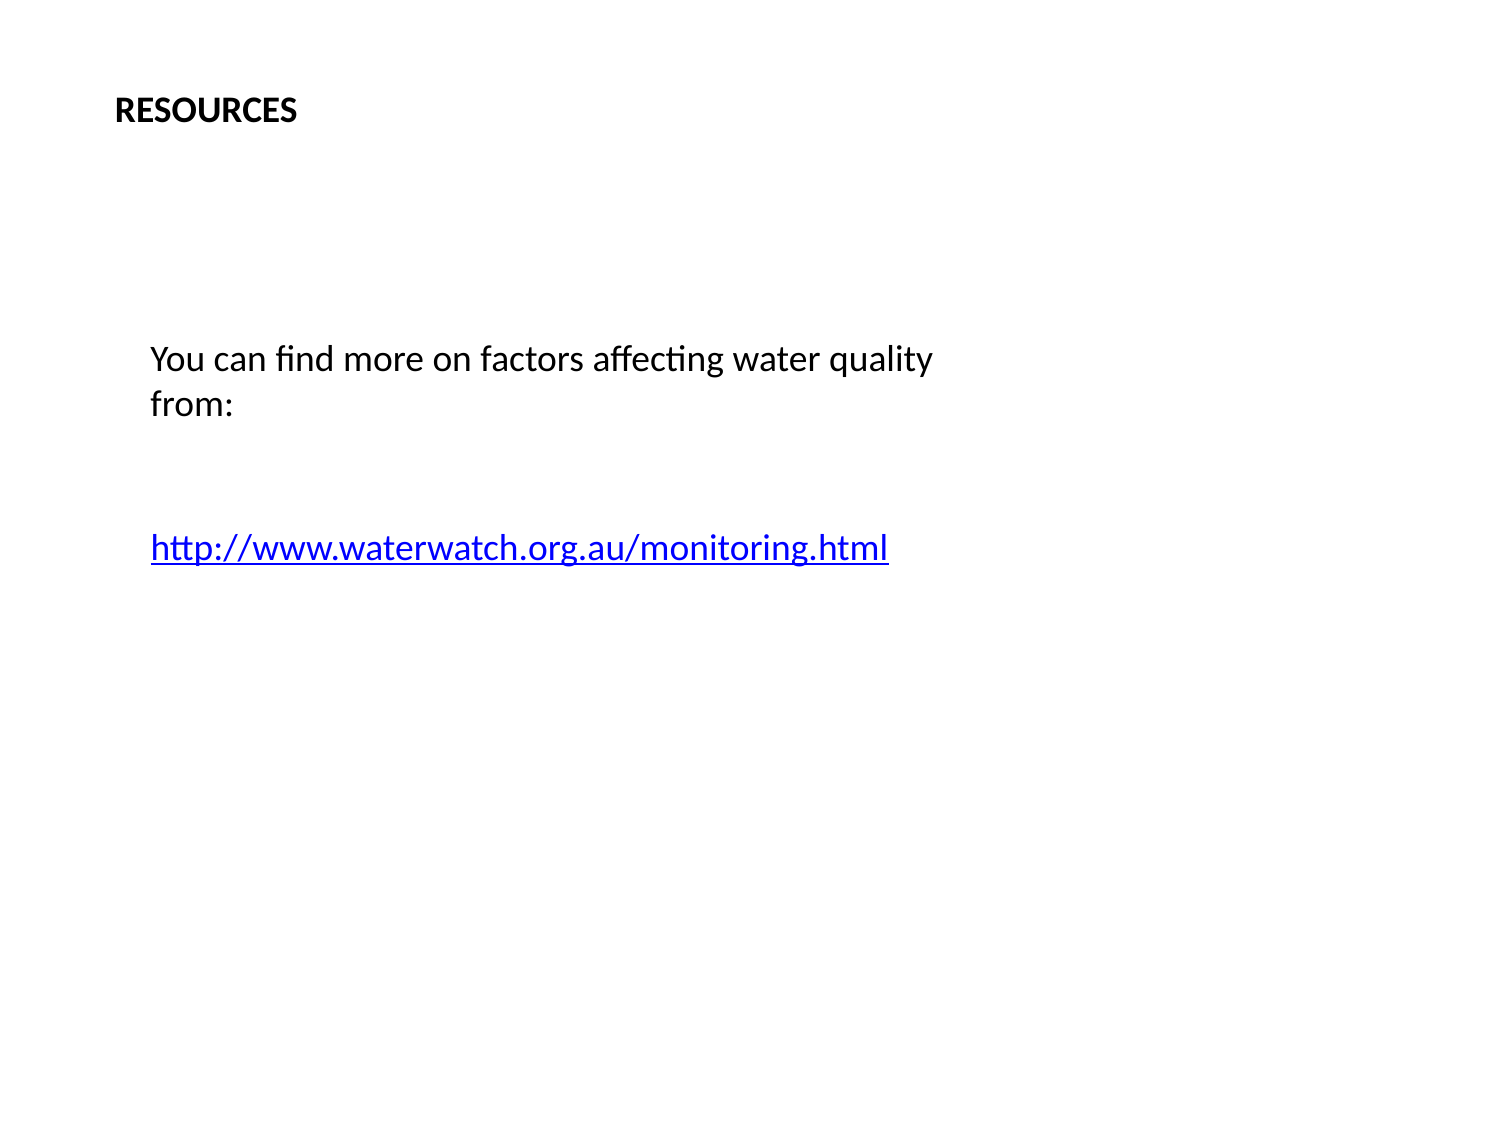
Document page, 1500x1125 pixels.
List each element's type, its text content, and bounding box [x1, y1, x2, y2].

text_box You can find more on factors affecting water quality from: [135, 326, 1022, 431]
text_box http://www.waterwatch.org.au/monitoring.html [135, 515, 1125, 620]
text_box RESOURCES [100, 78, 951, 138]
